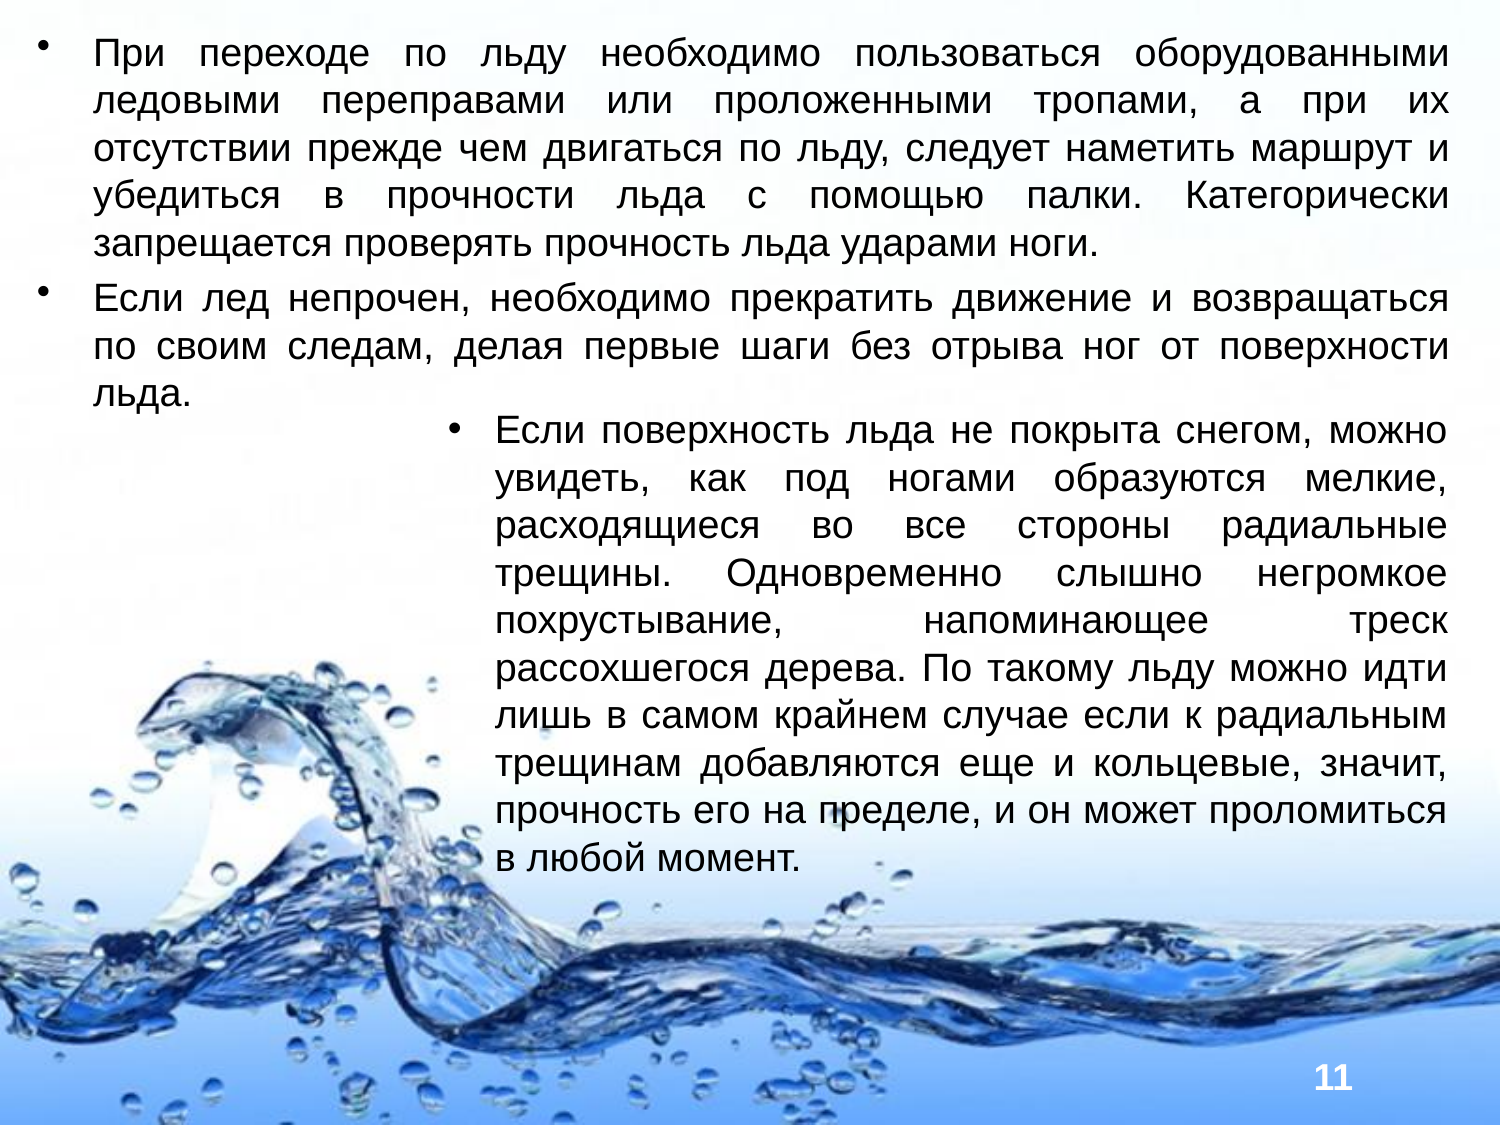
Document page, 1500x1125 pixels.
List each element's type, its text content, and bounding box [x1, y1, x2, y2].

text_box Если поверхность льда не покрыта снегом, можно увидеть, как под ногами образуются мелкие, расходящиеся во все стороны радиальные трещины. Одновременно слышно негромкое похрустывание, напоминающее треск рассохшегося дерева. По такому льду можно идти лишь в самом крайнем случае если к радиальным трещинам добавляются еще и кольцевые, значит, прочность его на пределе, и он может проломиться в любой момент. [440, 397, 1457, 887]
list При переходе по льду необходимо пользоваться оборудованными ледовыми переправами или проложенными тропами, а при их отсутствии прежде чем двигаться по льду, следует наметить маршрут и убедиться в прочности льда с помощью палки. Категорически запрещается проверять прочность льда ударами ноги. Если лед непрочен, необходимо прекратить движение и возвращаться по своим следам, делая первые шаги без отрыва ног от поверхности льда. [28, 18, 1460, 445]
picture [0, 0, 1500, 1125]
slide_number 11 [1305, 1045, 1364, 1104]
